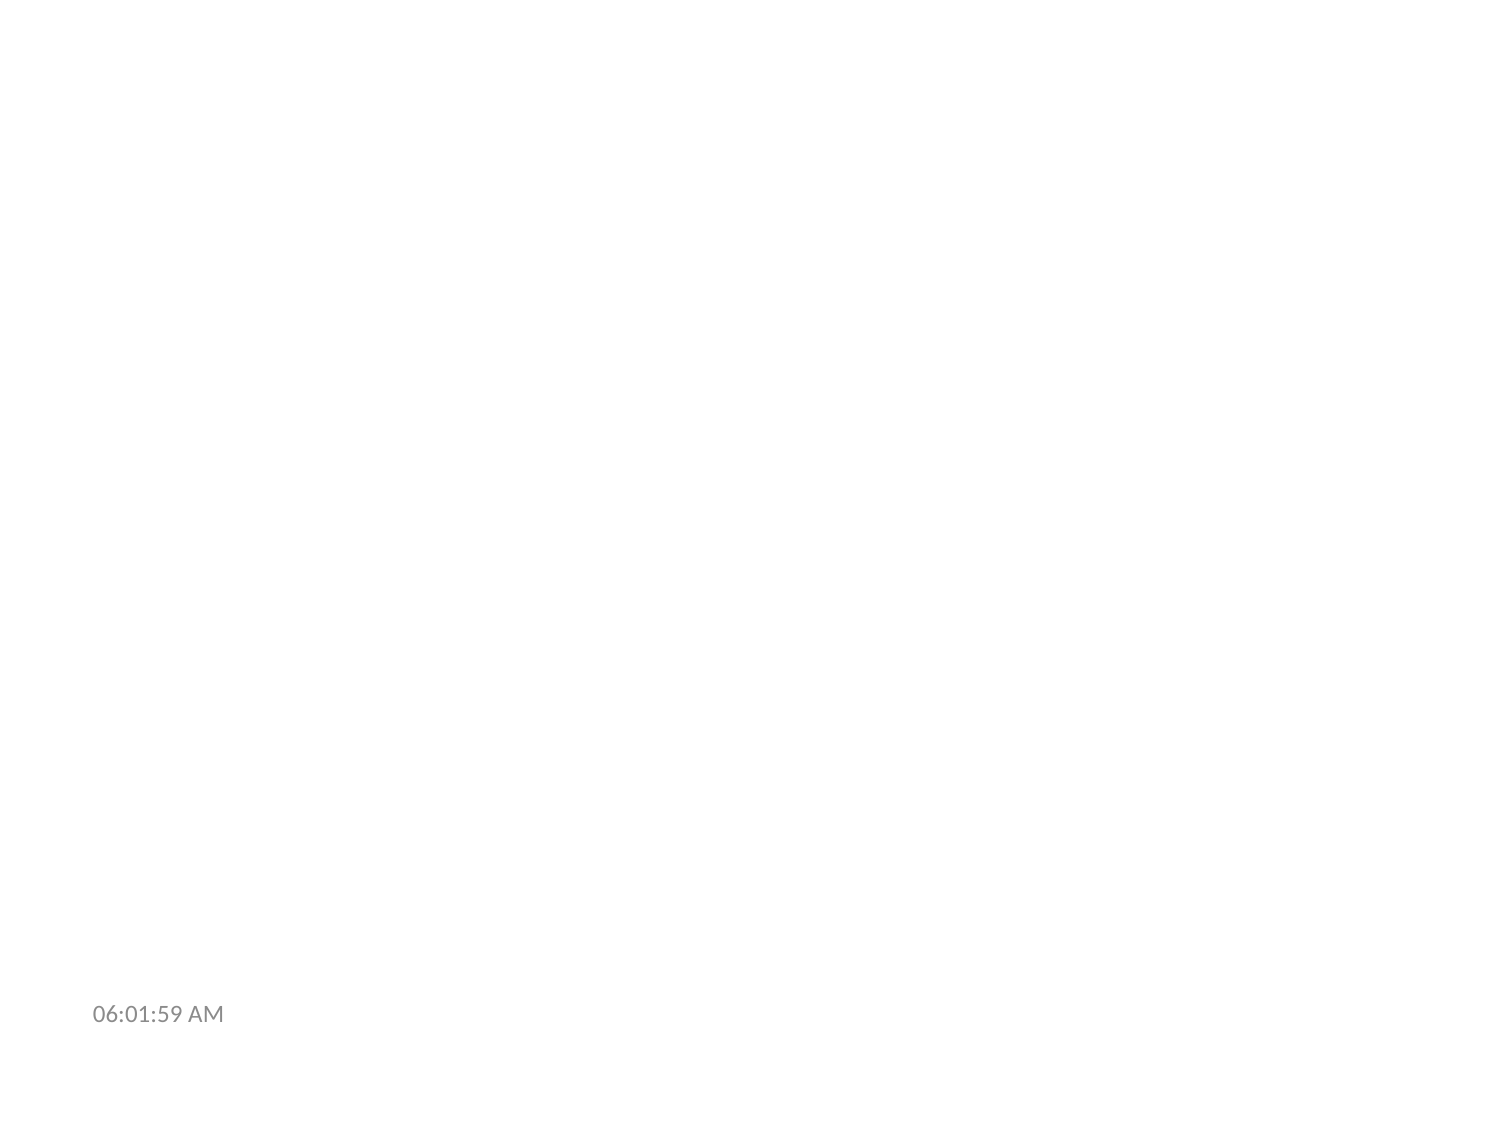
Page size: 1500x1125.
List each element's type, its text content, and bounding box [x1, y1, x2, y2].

text_box 3:35:09 PM [77, 982, 428, 1043]
